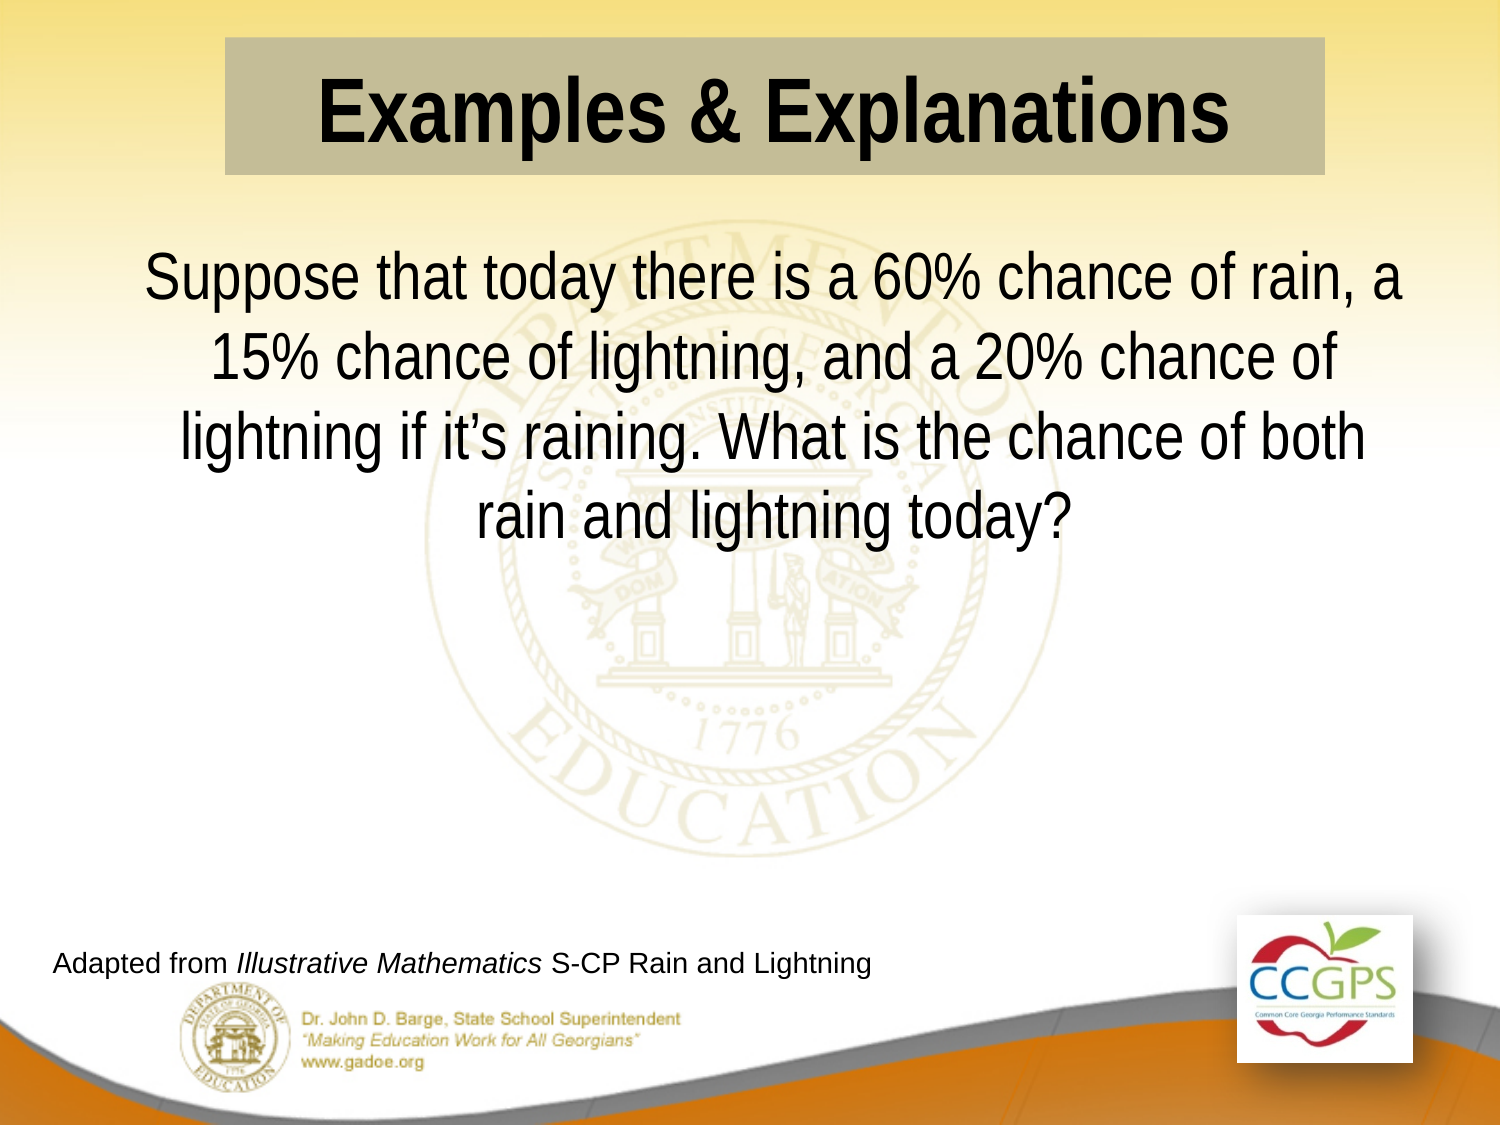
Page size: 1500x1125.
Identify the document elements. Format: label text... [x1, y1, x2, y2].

subtitle Suppose that today there is a 60% chance of rain, a 15% chance of lightning, and a 20% chance of lightning if it’s raining. What is the chance of both rain and lightning today? [112, 224, 1438, 988]
text_box Adapted from Illustrative Mathematics S-CP Rain and Lightning [37, 936, 888, 987]
picture [0, 0, 1500, 1125]
text_box Examples & Explanations [225, 37, 1325, 175]
